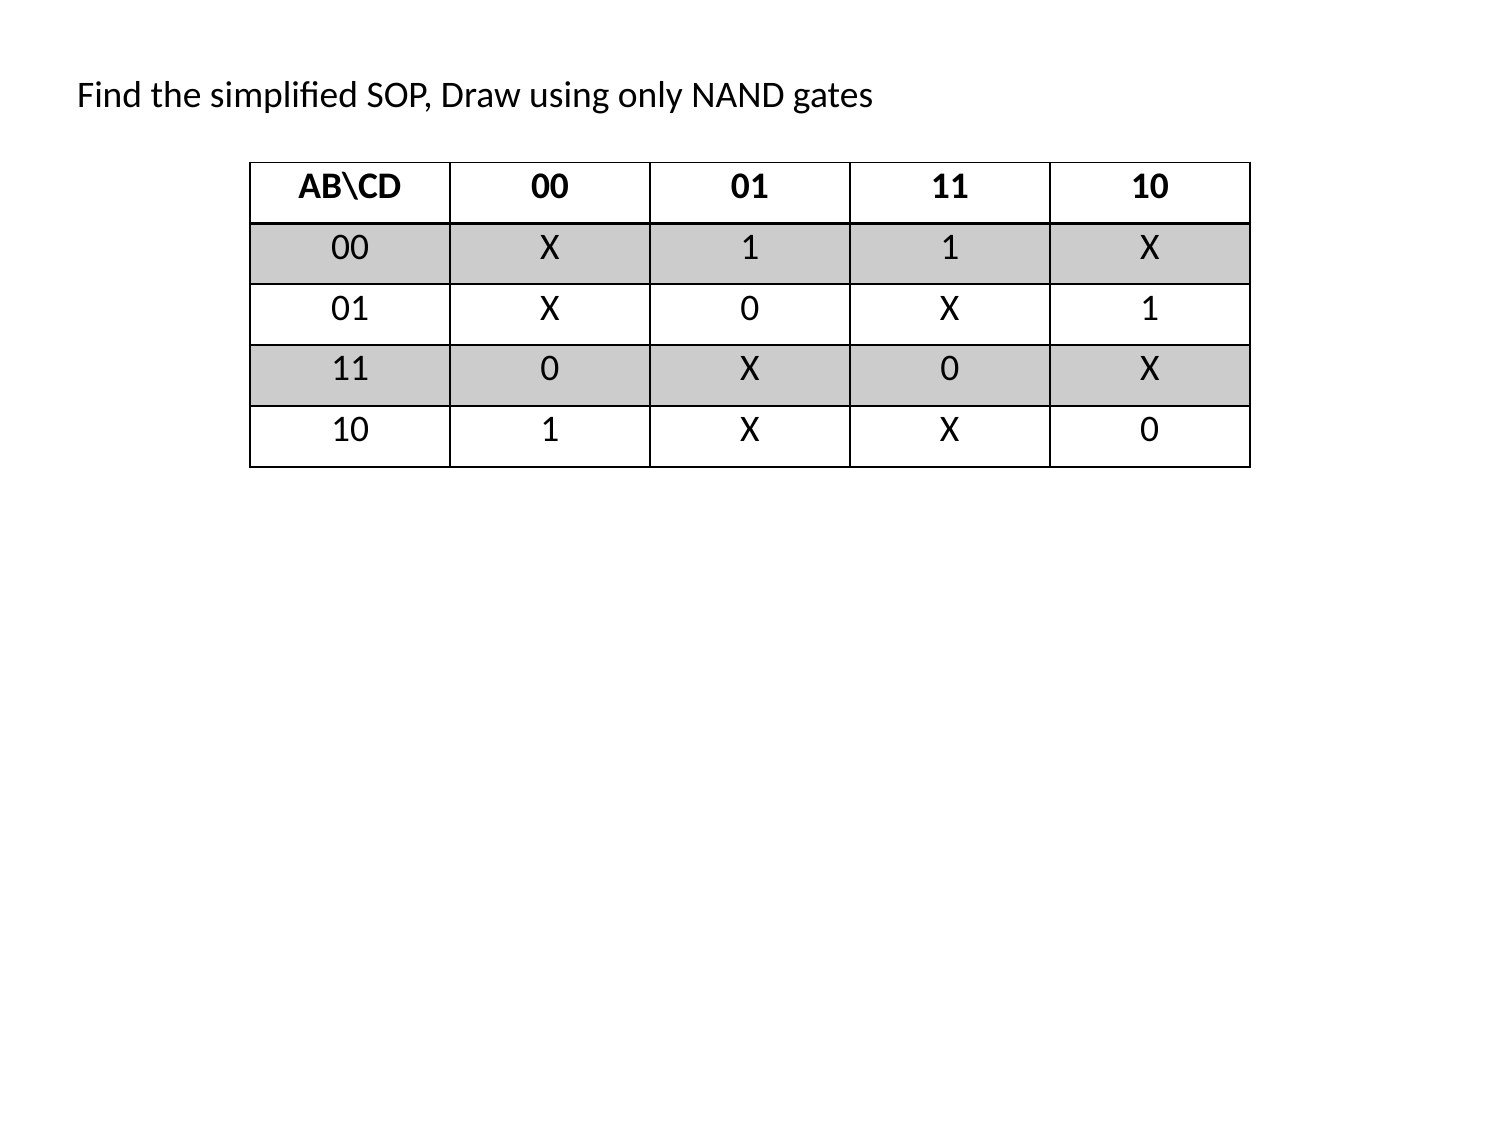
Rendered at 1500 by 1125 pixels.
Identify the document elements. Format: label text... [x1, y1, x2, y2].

table_cell X [651, 407, 849, 466]
table_cell X [451, 285, 649, 344]
table_cell 1 [451, 407, 649, 466]
table_cell X [1051, 346, 1249, 405]
table_header AB\CD [251, 163, 449, 222]
text_box Find the simplified SOP, Draw using only NAND gates [62, 62, 1413, 123]
table_header 11 [851, 163, 1049, 222]
table_cell 10 [251, 407, 449, 466]
table_cell 00 [251, 225, 449, 283]
table_cell 1 [851, 225, 1049, 283]
table_cell X [851, 285, 1049, 344]
table_header 01 [651, 163, 849, 222]
table_cell 0 [451, 346, 649, 405]
table_cell 1 [1051, 285, 1249, 344]
table_header 10 [1051, 163, 1249, 222]
table_header 00 [451, 163, 649, 222]
table_cell X [651, 346, 849, 405]
table_cell 01 [251, 285, 449, 344]
table_cell 11 [251, 346, 449, 405]
table_cell X [451, 225, 649, 283]
table_cell X [1051, 225, 1249, 283]
table_cell 0 [851, 346, 1049, 405]
table_cell 0 [1051, 407, 1249, 466]
table_cell X [851, 407, 1049, 466]
table_cell 0 [651, 285, 849, 344]
table_cell 1 [651, 225, 849, 283]
